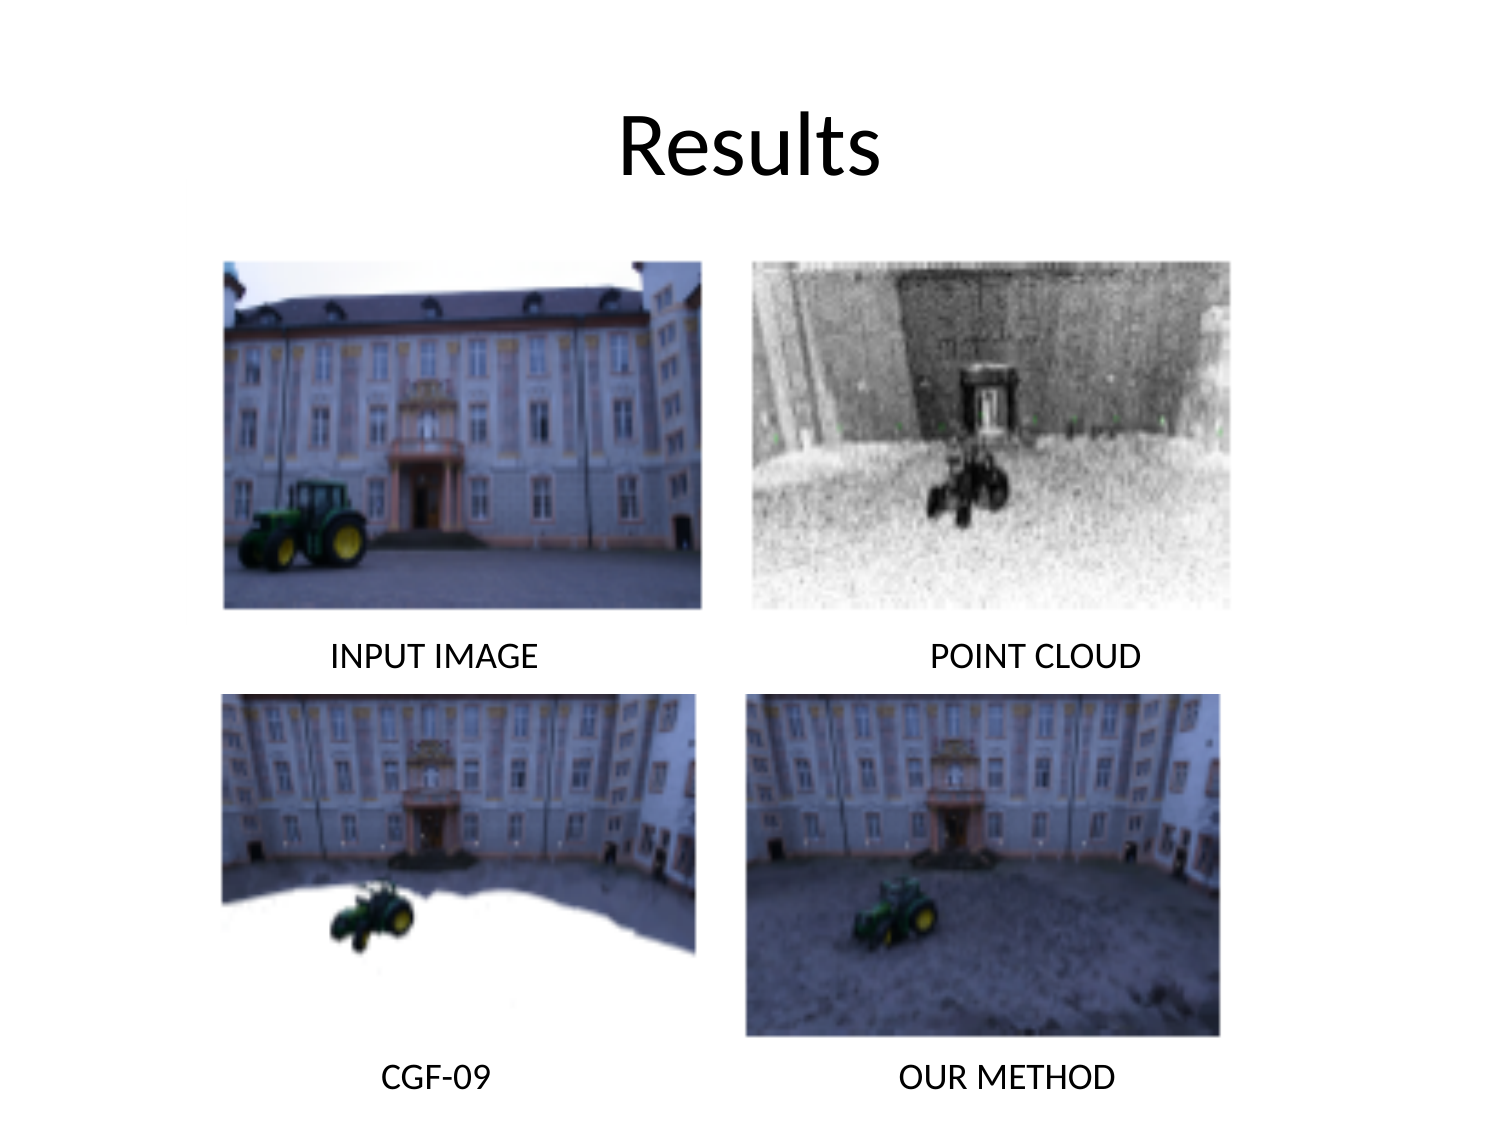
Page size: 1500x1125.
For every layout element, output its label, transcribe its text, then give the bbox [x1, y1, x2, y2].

text_box CGF-09 OUR METHOD [366, 1052, 1132, 1105]
picture [187, 694, 1250, 1045]
title Results [75, 45, 1425, 233]
text_box INPUT IMAGE POINT CLOUD [315, 633, 1157, 684]
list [185, 179, 1287, 625]
